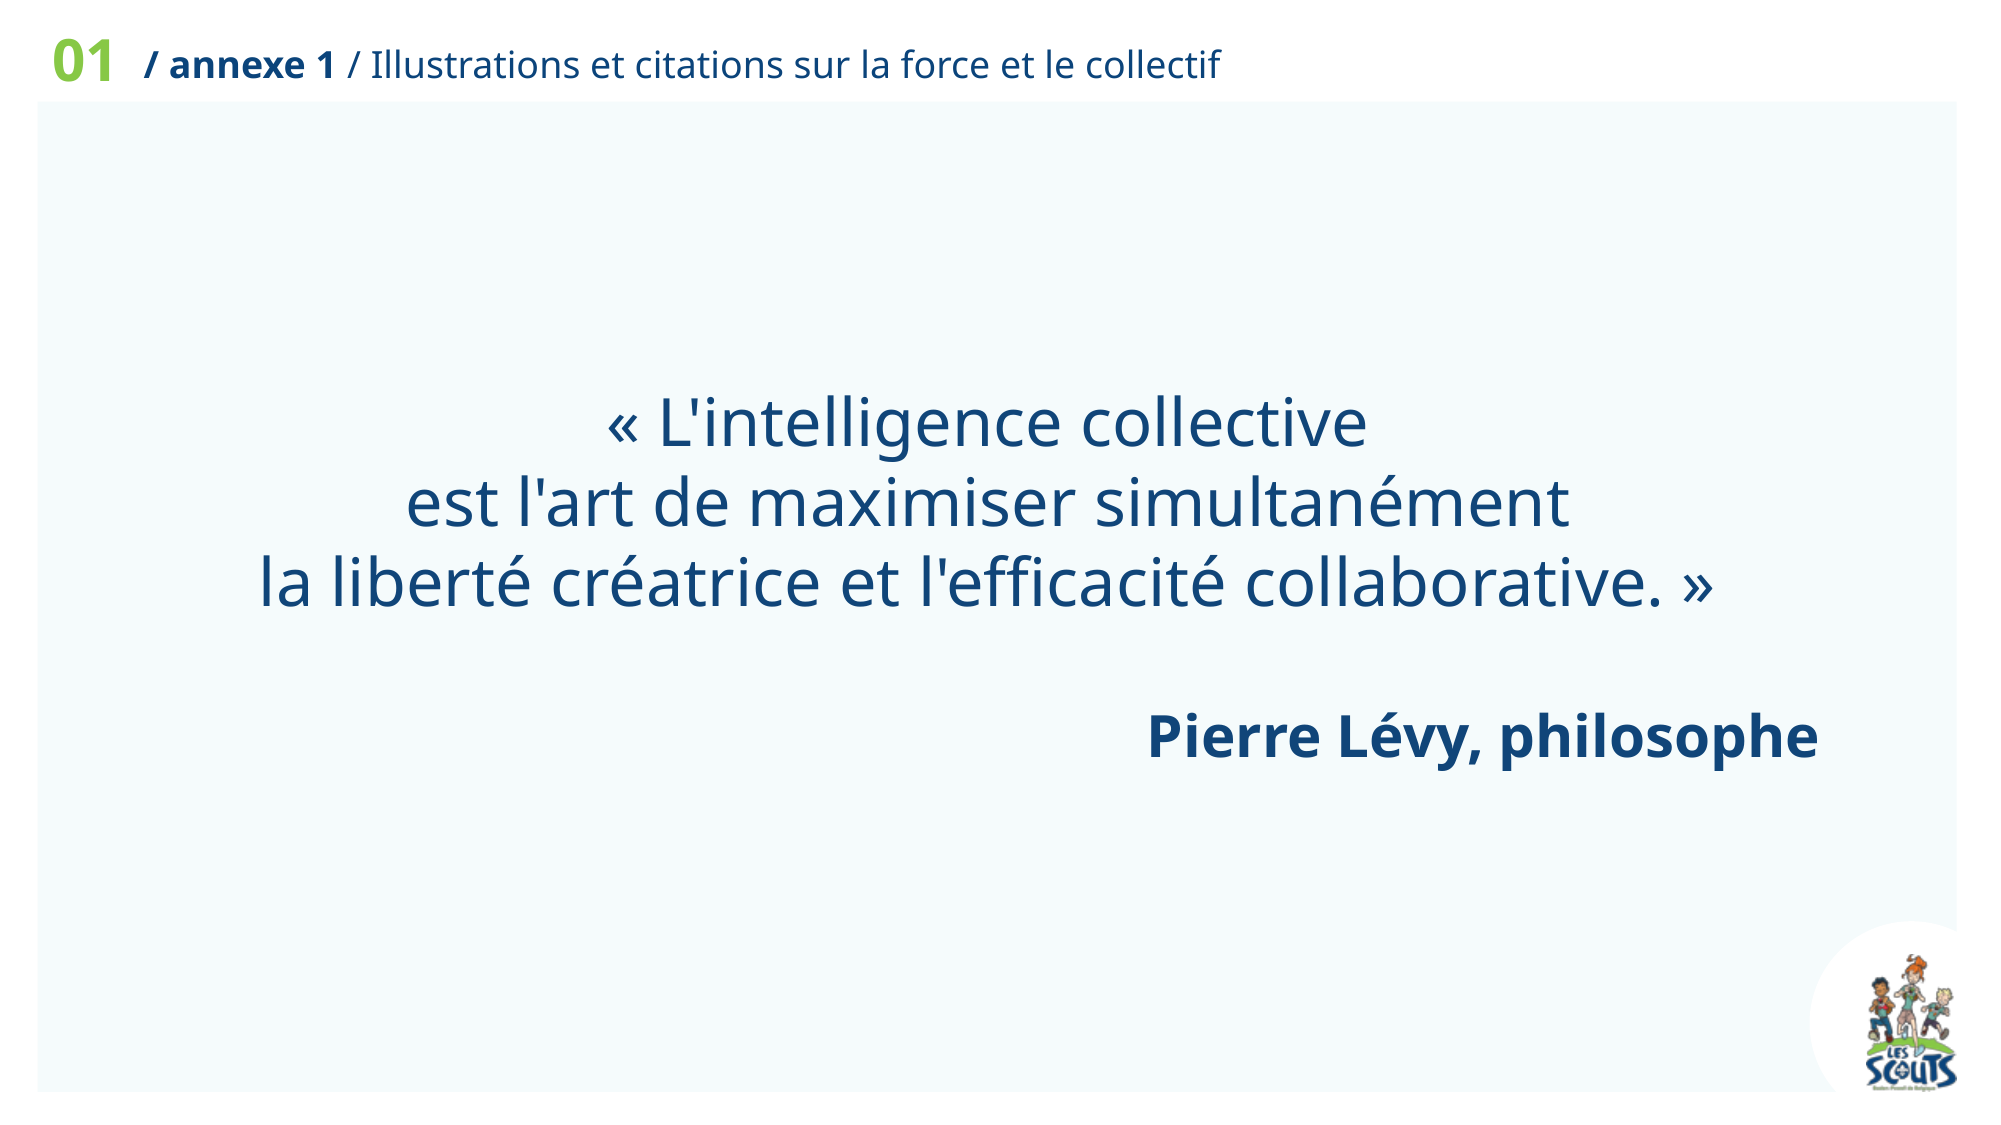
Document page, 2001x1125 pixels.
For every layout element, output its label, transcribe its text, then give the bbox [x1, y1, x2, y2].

text_box 01 [37, 15, 151, 101]
text_box / annexe 1 / Illustrations et citations sur la force et le collectif [151, 33, 1310, 94]
picture [1866, 954, 1957, 1092]
text_box « L'intelligence collective est l'art de maximiser simultanément la liberté créatrice et l'efficacité collaborative. » Pierre Lévy, philosophe [141, 371, 1835, 777]
